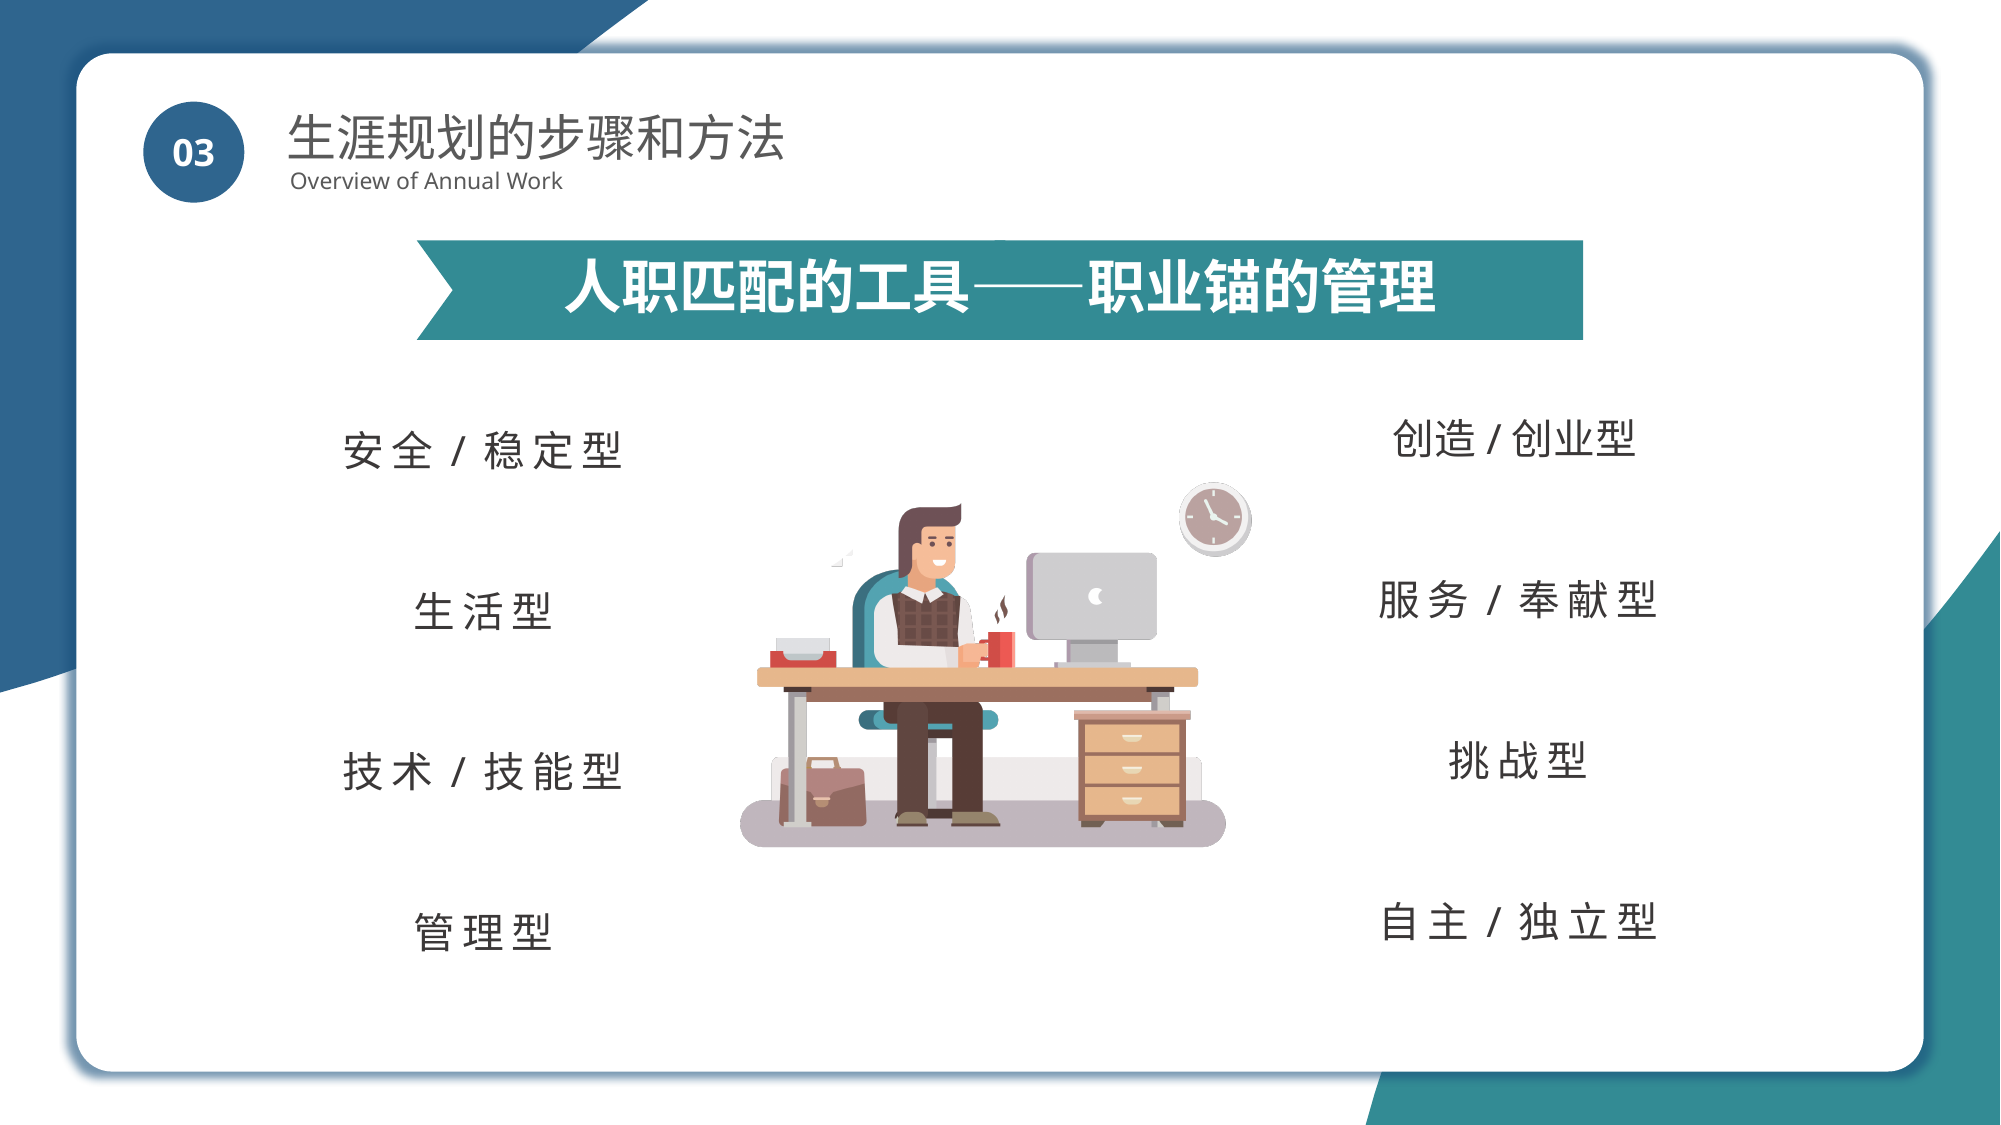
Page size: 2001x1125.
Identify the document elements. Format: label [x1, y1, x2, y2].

text_box [1268, 405, 1742, 954]
text_box [394, 240, 1606, 340]
text_box [233, 417, 707, 966]
text_box [143, 99, 968, 203]
picture [656, 417, 1333, 891]
